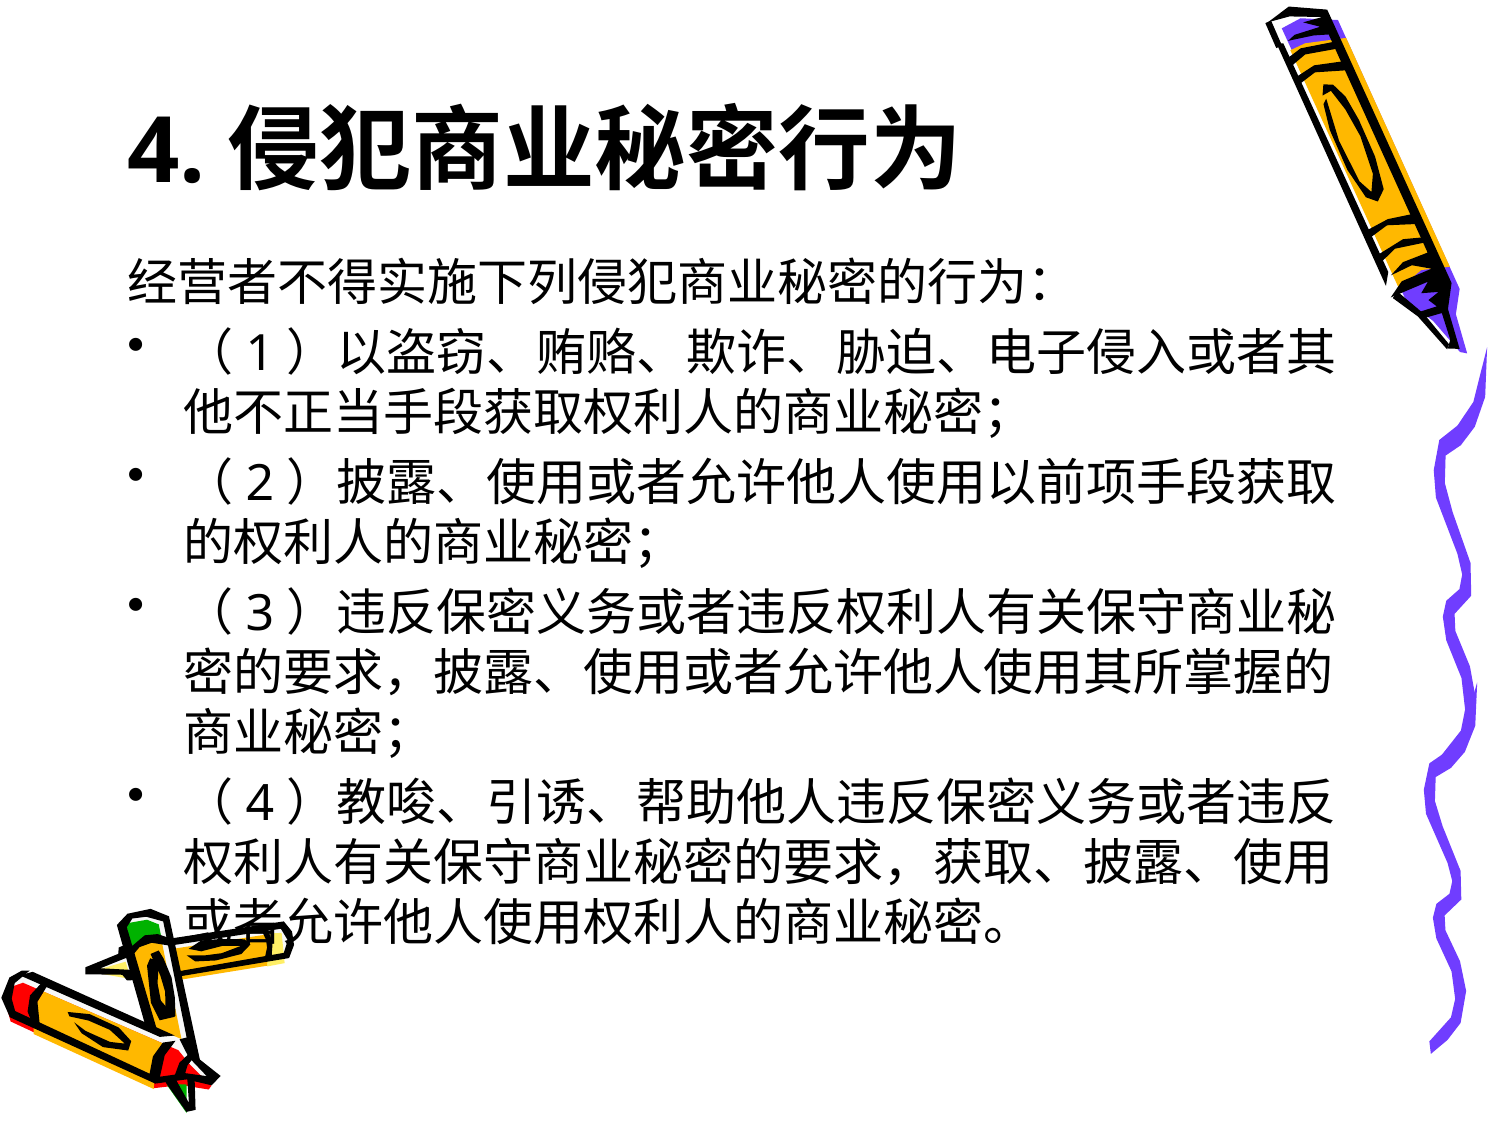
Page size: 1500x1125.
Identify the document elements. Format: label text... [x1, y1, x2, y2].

list 经营者不得实施下列侵犯商业秘密的行为： （1）以盗窃、贿赂、欺诈、胁迫、电子侵入或者其他不正当手段获取权利人的商业秘密； （2）披露、使用或者允许他人使用以前项手段获取的权利人的商业秘密； （3）违反保密义务或者违反权利人有关保守商业秘密的要求，披露、使用或者允许他人使用其所掌握的商业秘密； （4）教唆、引诱、帮助他人违反保密义务或者违反权利人有关保守商业秘密的要求，获取、披露、使用或者允许他人使用权利人的商业秘密。 [112, 243, 1376, 988]
title 4.侵犯商业秘密行为 [112, 60, 1240, 209]
